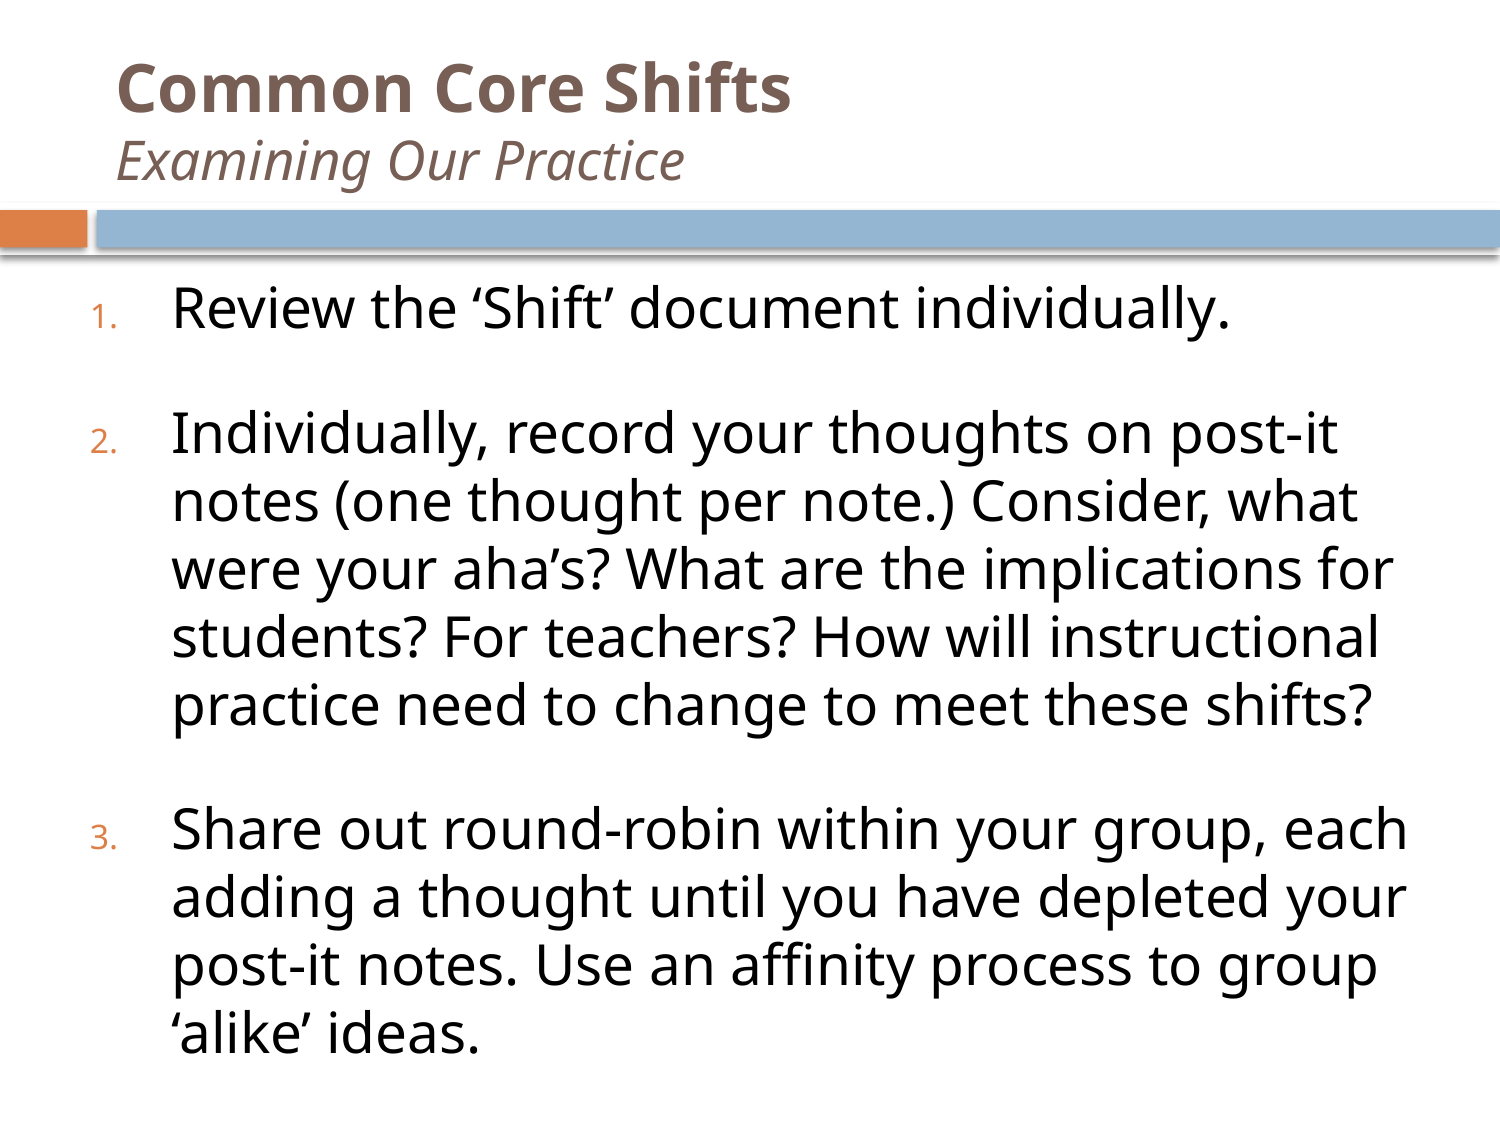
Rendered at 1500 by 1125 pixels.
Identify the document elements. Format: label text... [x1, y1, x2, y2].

list Review the ‘Shift’ document individually. Individually, record your thoughts on post-it notes (one thought per note.) Consider, what were your aha’s? What are the implications for students? For teachers? How will instructional practice need to change to meet these shifts? Share out round-robin within your group, each adding a thought until you have depleted your post-it notes. Use an affinity process to group ‘alike’ ideas. [75, 262, 1425, 1088]
title Common Core Shifts Examining Our Practice [100, 37, 1438, 200]
